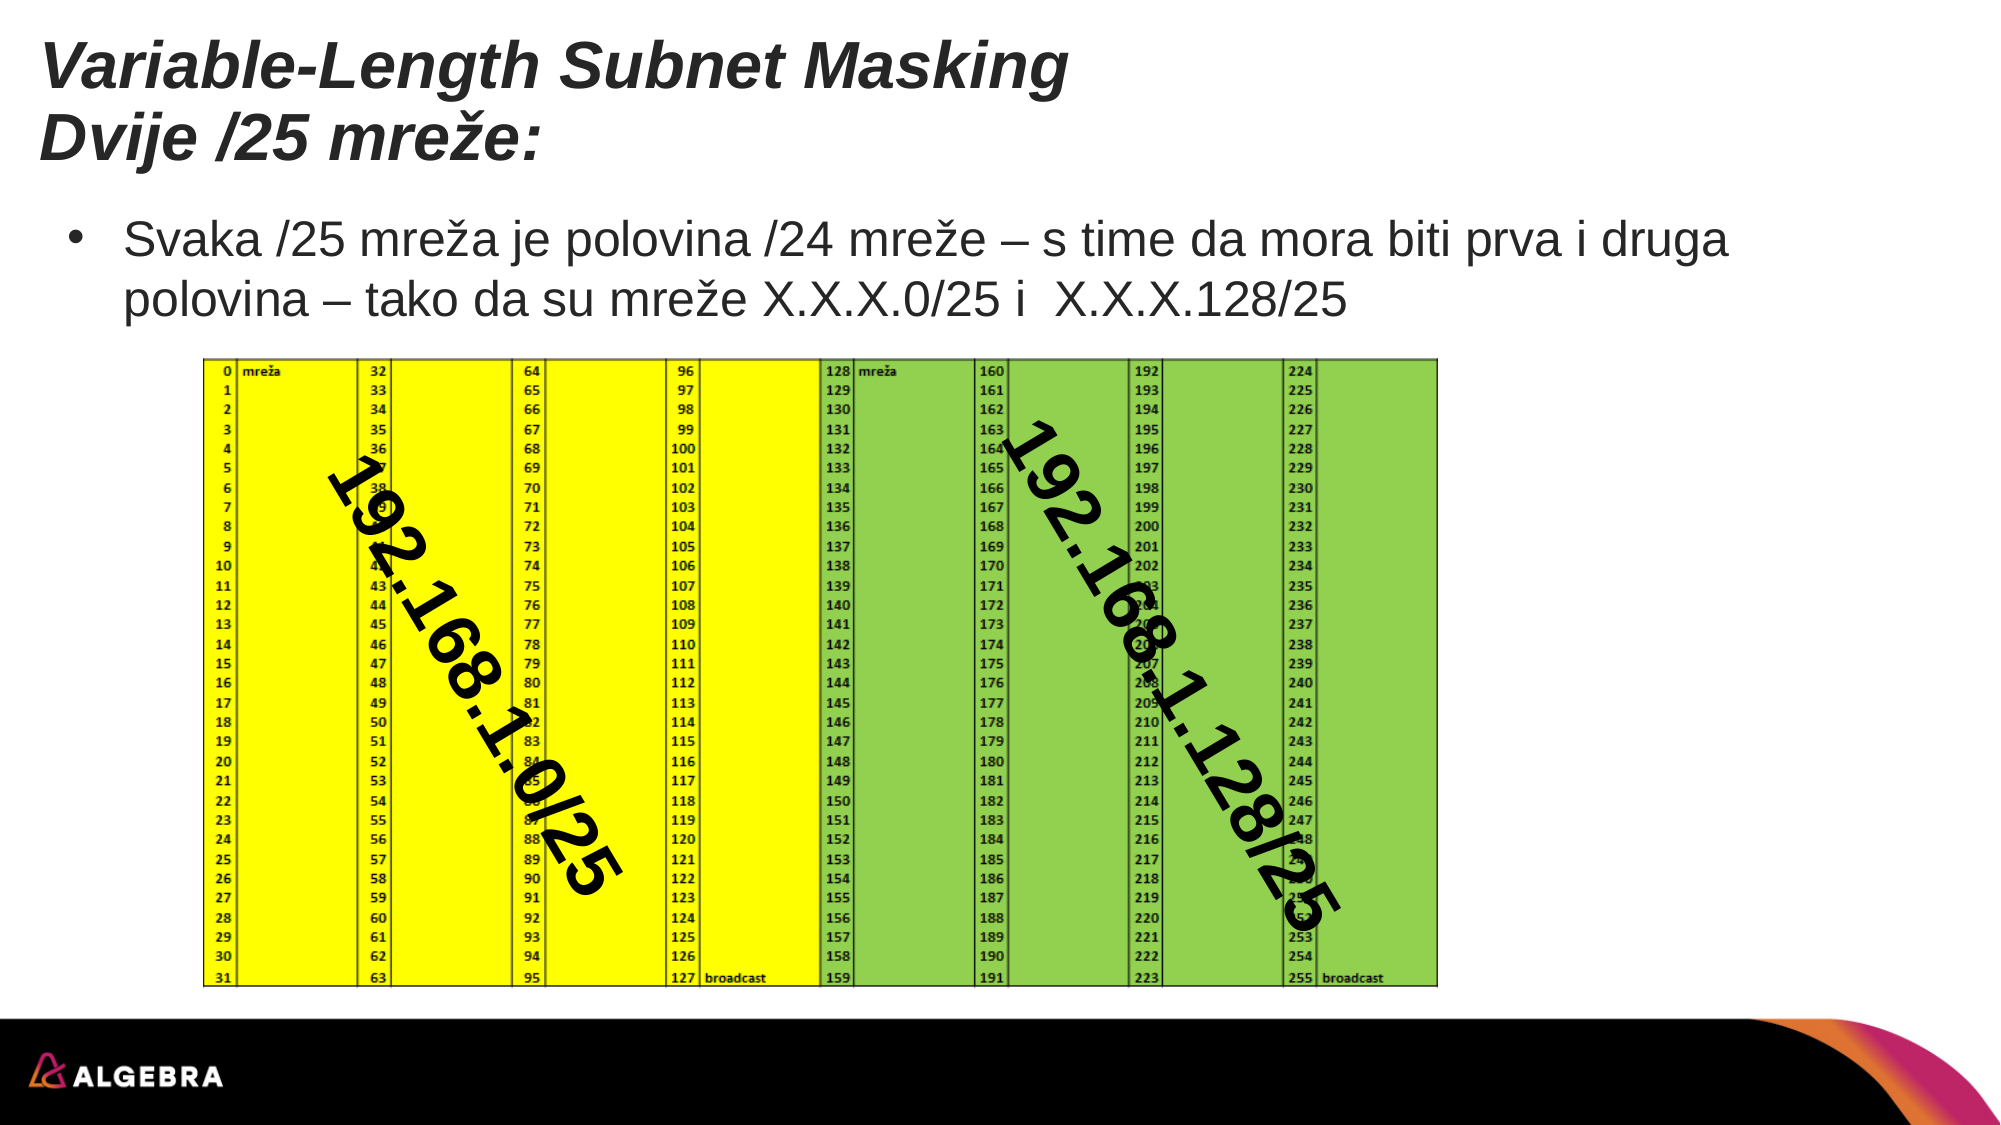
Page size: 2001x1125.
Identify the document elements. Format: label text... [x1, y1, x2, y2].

text_box Svaka /25 mreža je polovina /24 mreže – s time da mora biti prva i druga polovina – tako da su mreže X.X.X.0/25 i X.X.X.128/25 [52, 199, 1766, 334]
title Variable-Length Subnet Masking Dvije /25 mreže: [39, 23, 1989, 200]
picture [0, 0, 2001, 1125]
